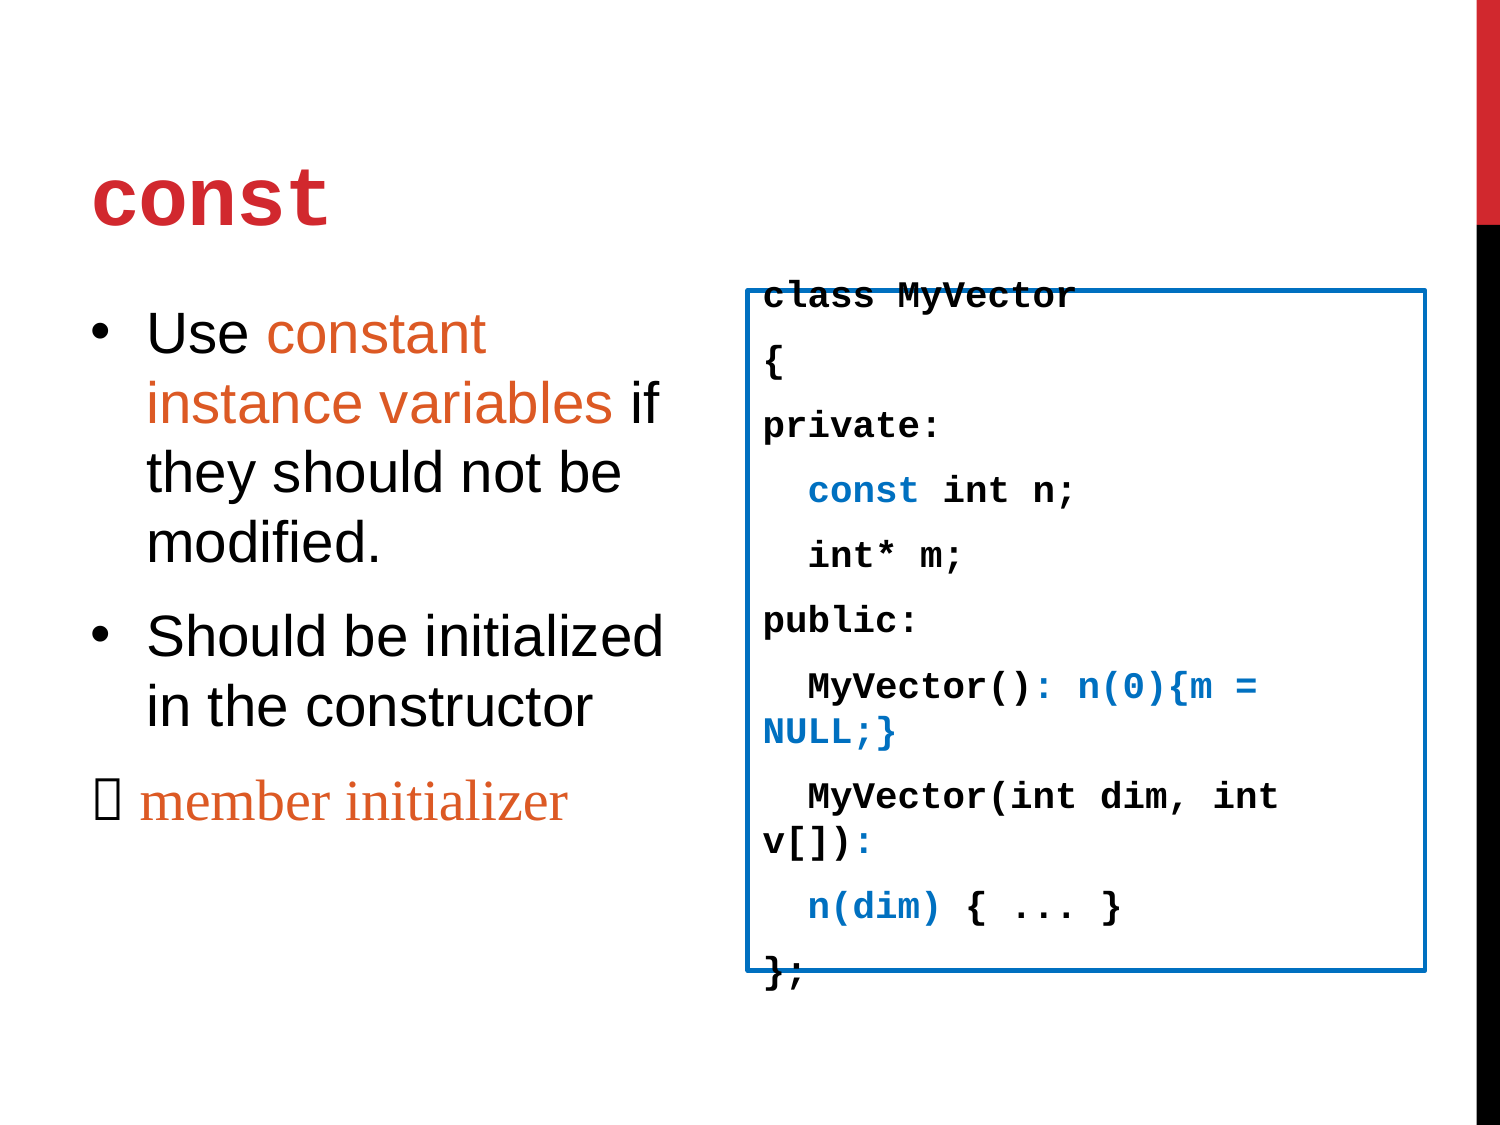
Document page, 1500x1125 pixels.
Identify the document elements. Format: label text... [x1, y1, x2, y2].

list Use constant instance variables if they should not be modified. Should be initialized in the constructor  member initializer [75, 287, 728, 1059]
text_box class MyVector { private: const int n; int* m; public: MyVector(): n(0){m = NULL;} MyVector(int dim, int v[]): n(dim) { ... } }; [745, 288, 1427, 973]
title const [75, 25, 1325, 250]
